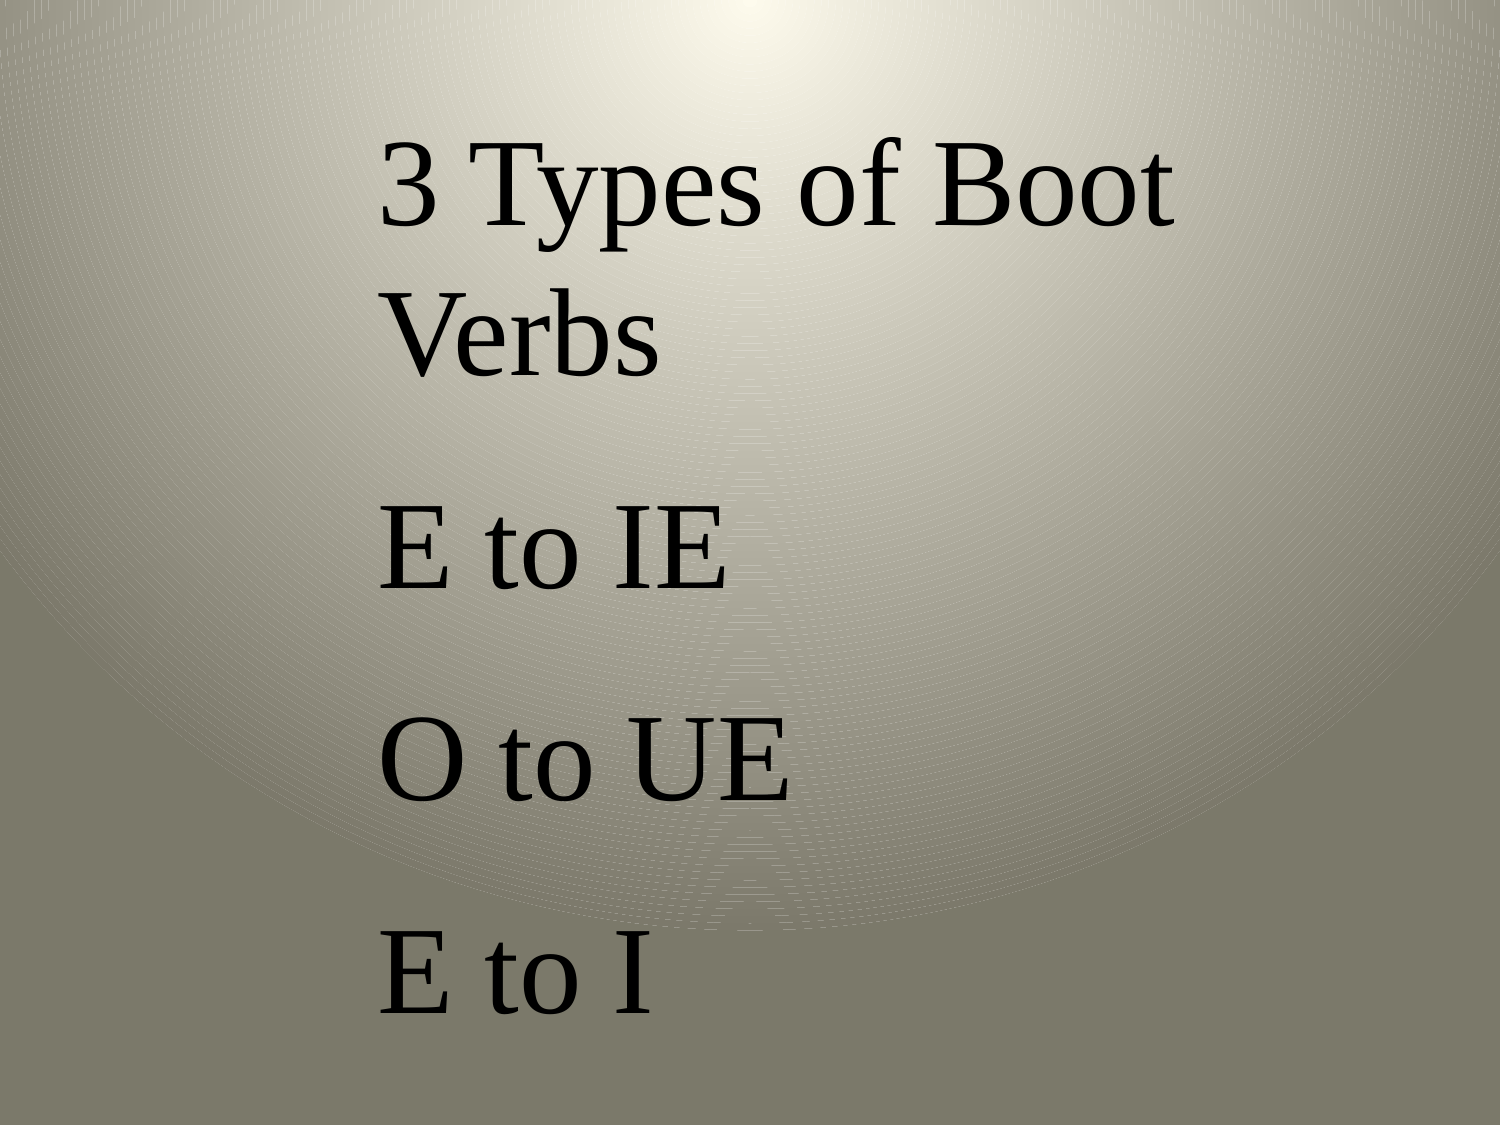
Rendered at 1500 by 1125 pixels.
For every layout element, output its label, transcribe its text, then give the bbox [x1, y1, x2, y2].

text_box 3 Types of Boot Verbs E to IE O to UE E to I [362, 93, 1313, 1046]
